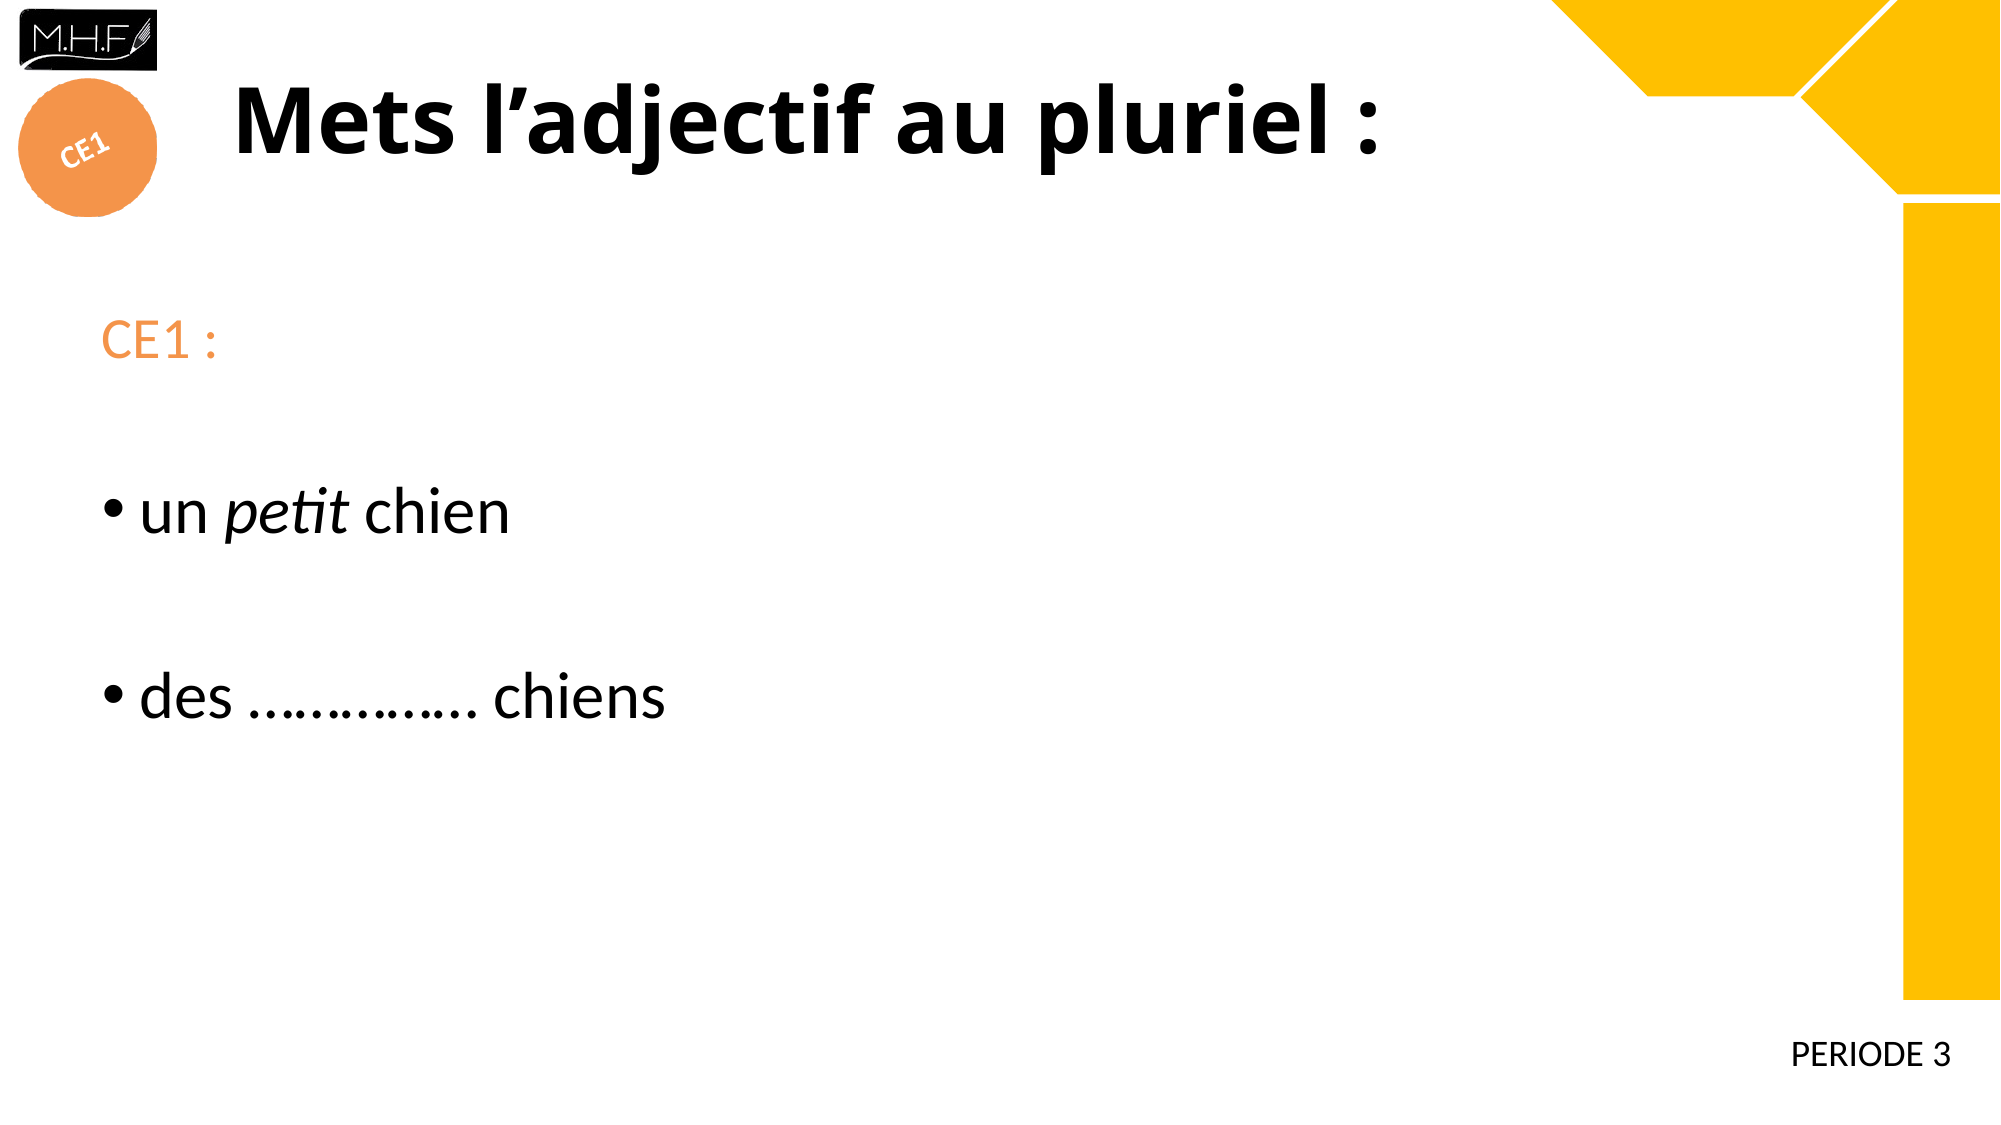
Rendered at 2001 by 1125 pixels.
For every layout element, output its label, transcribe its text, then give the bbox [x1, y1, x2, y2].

picture [16, 7, 157, 74]
text_box PERIODE 3 [1362, 1021, 1967, 1125]
list CE1 : un petit chien des …………… chiens [86, 300, 897, 1015]
picture [18, 78, 157, 218]
text_box [1549, 0, 1892, 98]
text_box [1902, 202, 2000, 1001]
text_box [1799, 0, 2000, 196]
title Mets l’adjectif au pluriel : [216, 15, 1763, 233]
